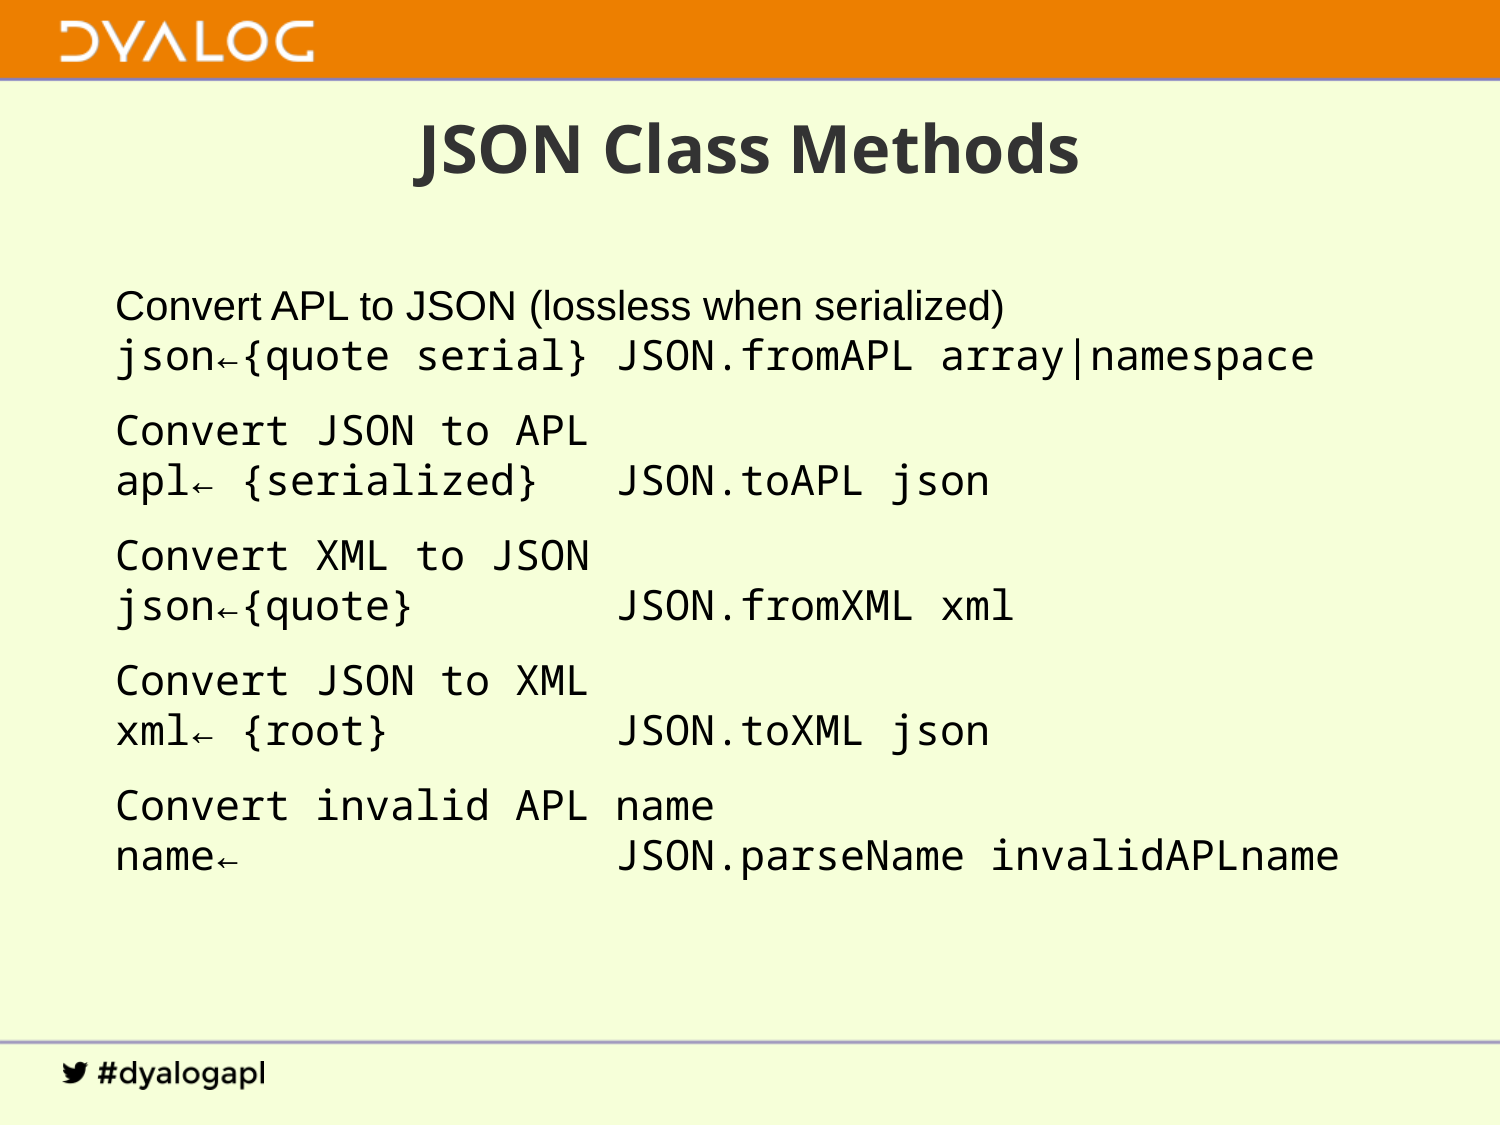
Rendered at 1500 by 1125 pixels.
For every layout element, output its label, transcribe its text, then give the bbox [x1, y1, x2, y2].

title JSON Class Methods [112, 99, 1388, 268]
picture [0, 0, 1500, 1125]
subtitle Convert APL to JSON (lossless when serialized) json←{quote serial} JSON.fromAPL array|namespace Convert JSON to APL apl← {serialized} JSON.toAPL json Convert XML to JSON json←{quote} JSON.fromXML xml Convert JSON to XML xml← {root} JSON.toXML json Convert invalid APL name name← JSON.parseName invalidAPLname [100, 271, 1412, 992]
